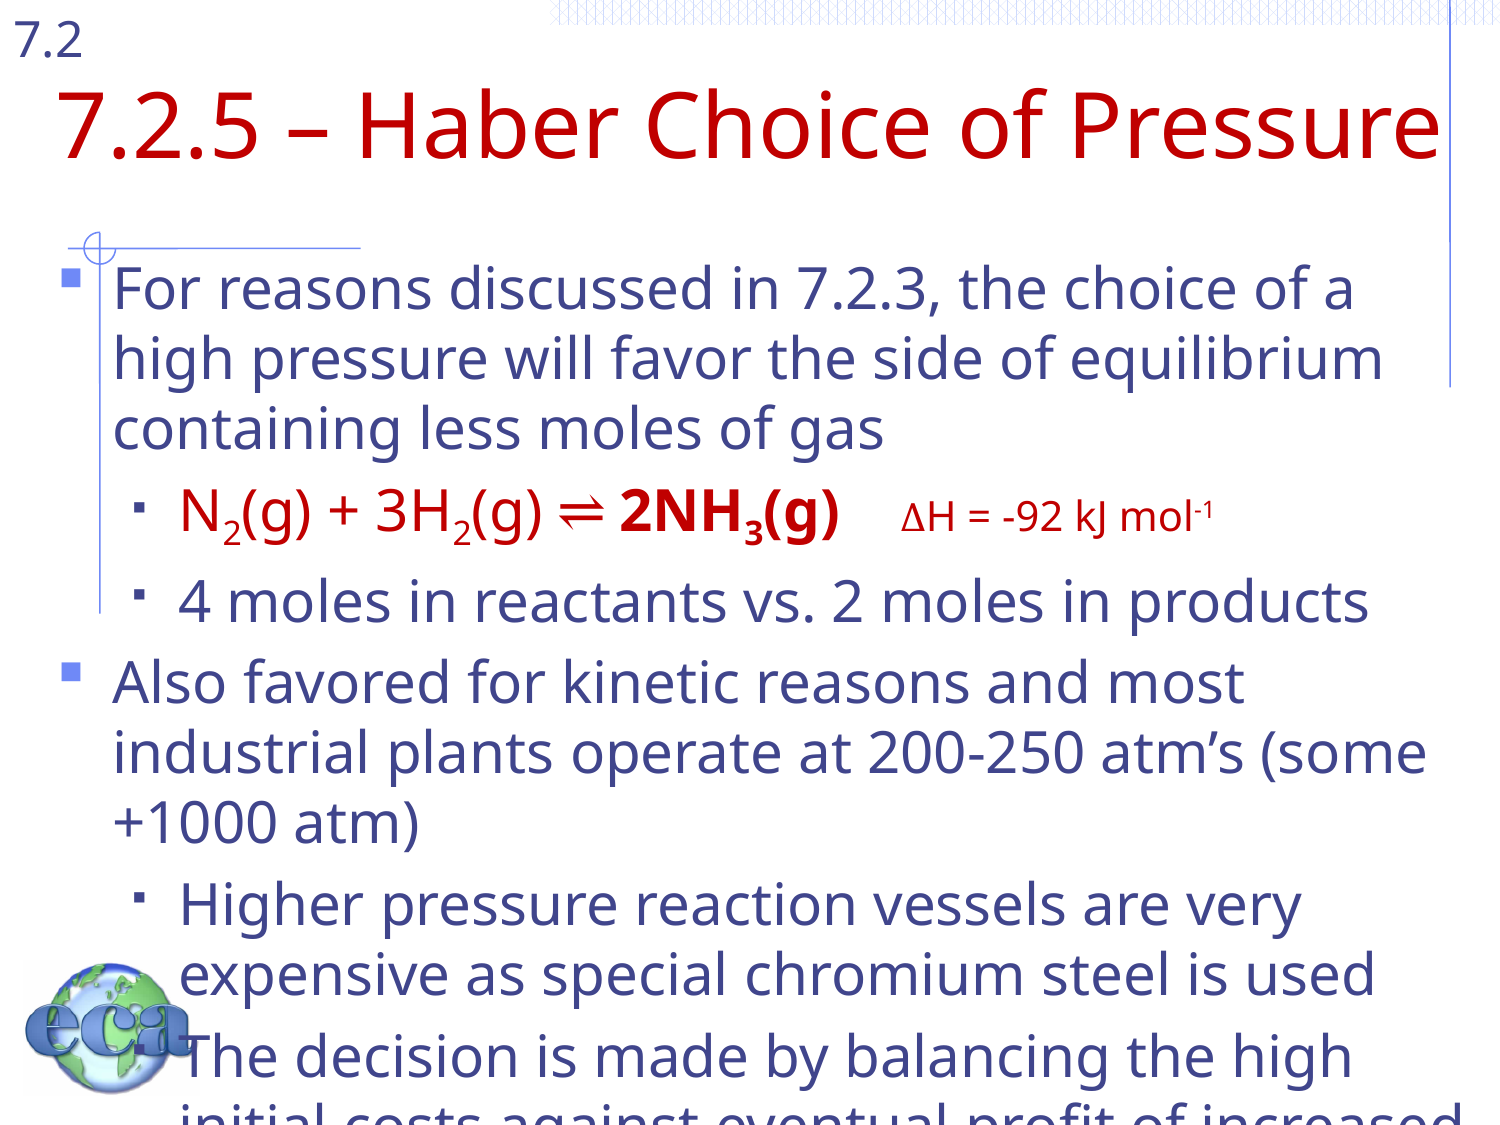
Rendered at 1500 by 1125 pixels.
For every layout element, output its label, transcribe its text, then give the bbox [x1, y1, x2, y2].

picture [23, 960, 200, 1096]
title 7.2.5 – Haber Choice of Pressure [17, 49, 1483, 185]
list For reasons discussed in 7.2.3, the choice of a high pressure will favor the side of equilibrium containing less moles of gas N2(g) + 3H2(g) ⇌ 2NH3(g) ∆H = -92 kJ mol-1 4 moles in reactants vs. 2 moles in products Also favored for kinetic reasons and most industrial plants operate at 200-250 atm’s (some +1000 atm) Higher pressure reaction vessels are very expensive as special chromium steel is used The decision is made by balancing the high initial costs against eventual profit of increased yield [41, 243, 1500, 965]
